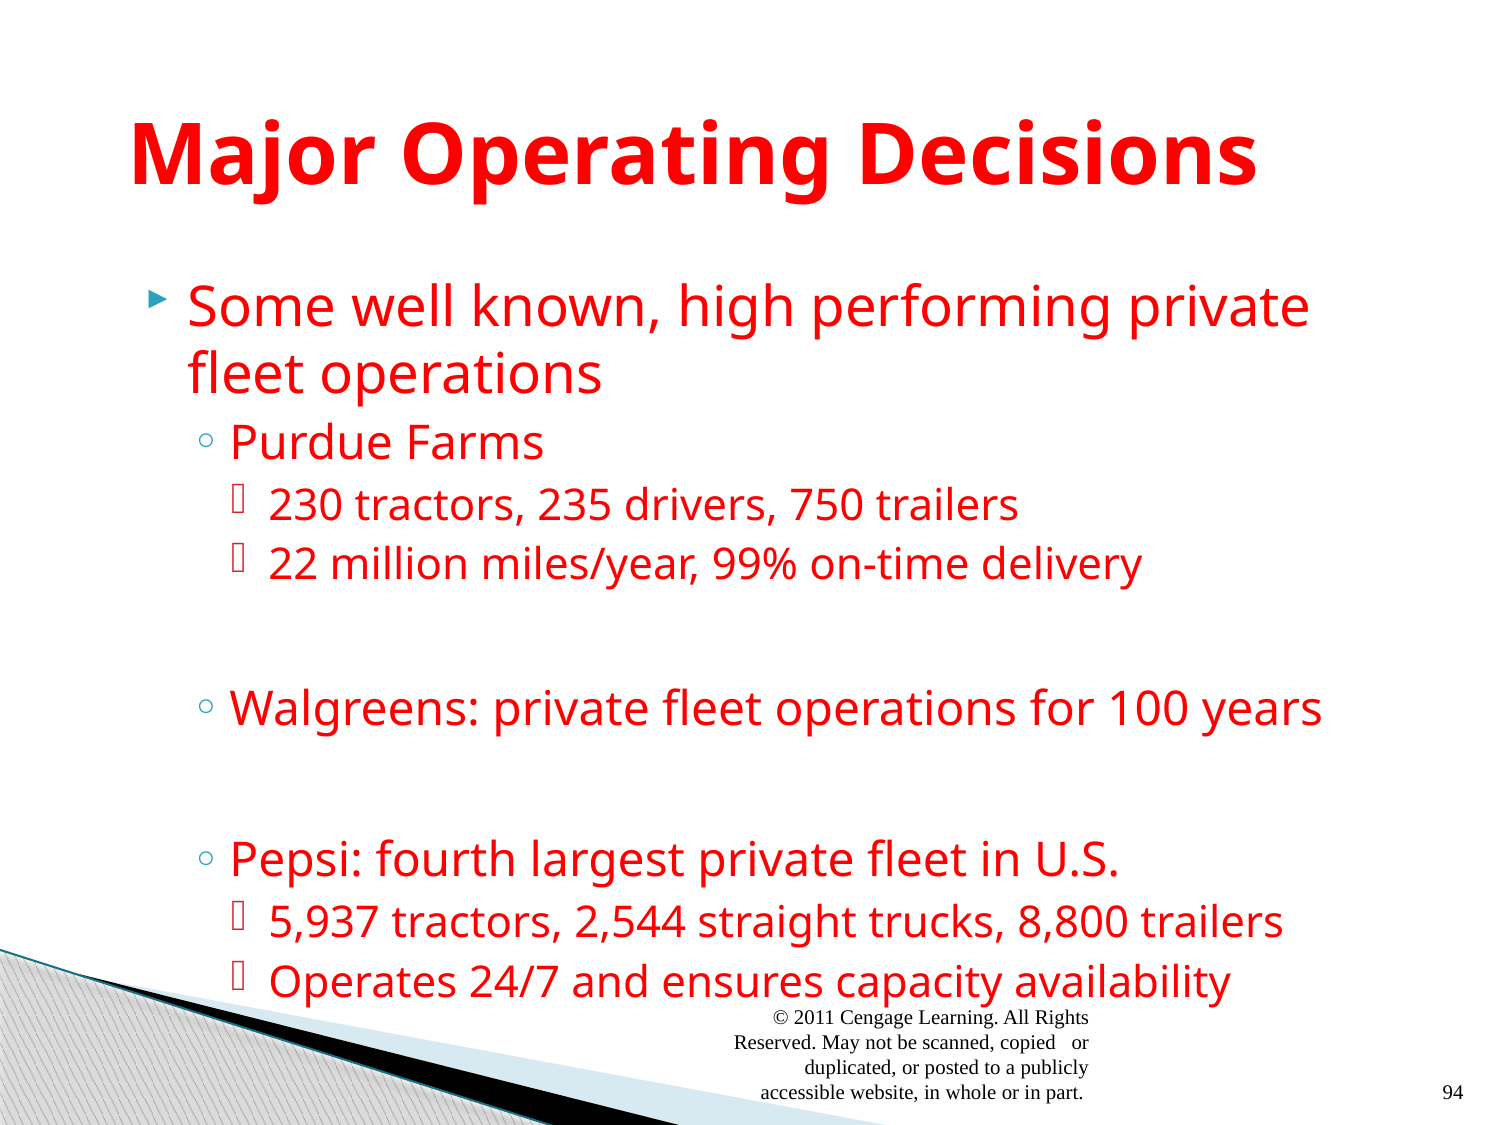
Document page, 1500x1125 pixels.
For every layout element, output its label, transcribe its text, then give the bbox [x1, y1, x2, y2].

list Some well known, high performing private fleet operations Purdue Farms 230 tractors, 235 drivers, 750 trailers 22 million miles/year, 99% on-time delivery Walgreens: private fleet operations for 100 years Pepsi: fourth largest private fleet in U.S. 5,937 tractors, 2,544 straight trucks, 8,800 trailers Operates 24/7 and ensures capacity availability [112, 262, 1438, 1001]
footer © 2011 Cengage Learning. All Rights Reserved. May not be scanned, copied or duplicated, or posted to a publicly accessible website, in whole or in part. [718, 1051, 1105, 1112]
slide_number 94 [1418, 1051, 1479, 1112]
title Major Operating Decisions [112, 75, 1388, 225]
